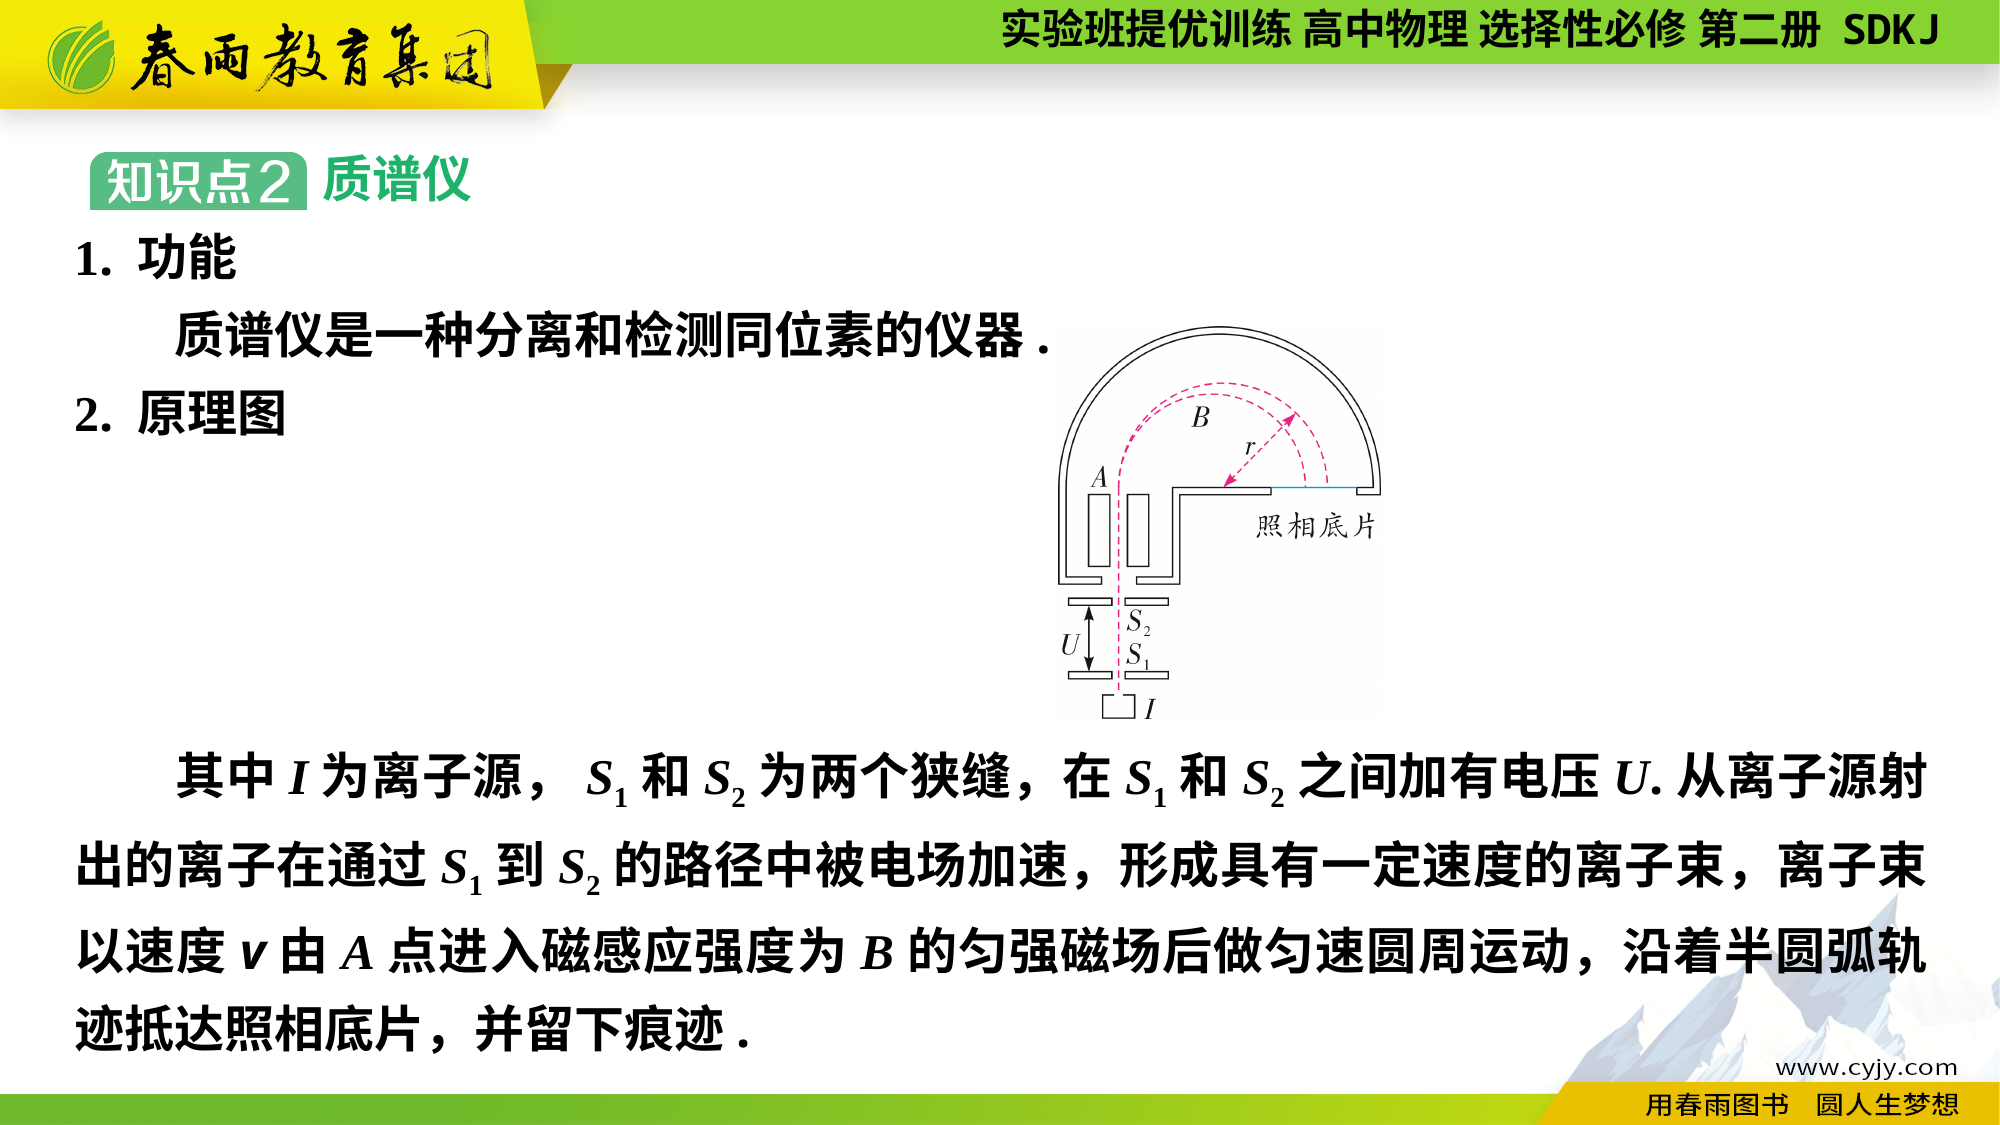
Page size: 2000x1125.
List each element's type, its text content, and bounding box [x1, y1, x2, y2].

list 质谱仪 1. 功能 质谱仪是一种分离和检测同位素的仪器. 2. 原理图 其中I为离子源，S1和S2为两个狭缝，在S1和S2之间加有电压U.从离子源射出的离子在通过S1到S2的路径中被电场加速，形成具有一定速度的离子束，离子束以速度v由A点进入磁感应强度为B的匀强磁场后做匀速圆周运动，沿着半圆弧轨迹抵达照相底片，并留下痕迹. [59, 122, 1944, 1054]
picture [0, 0, 2000, 1125]
